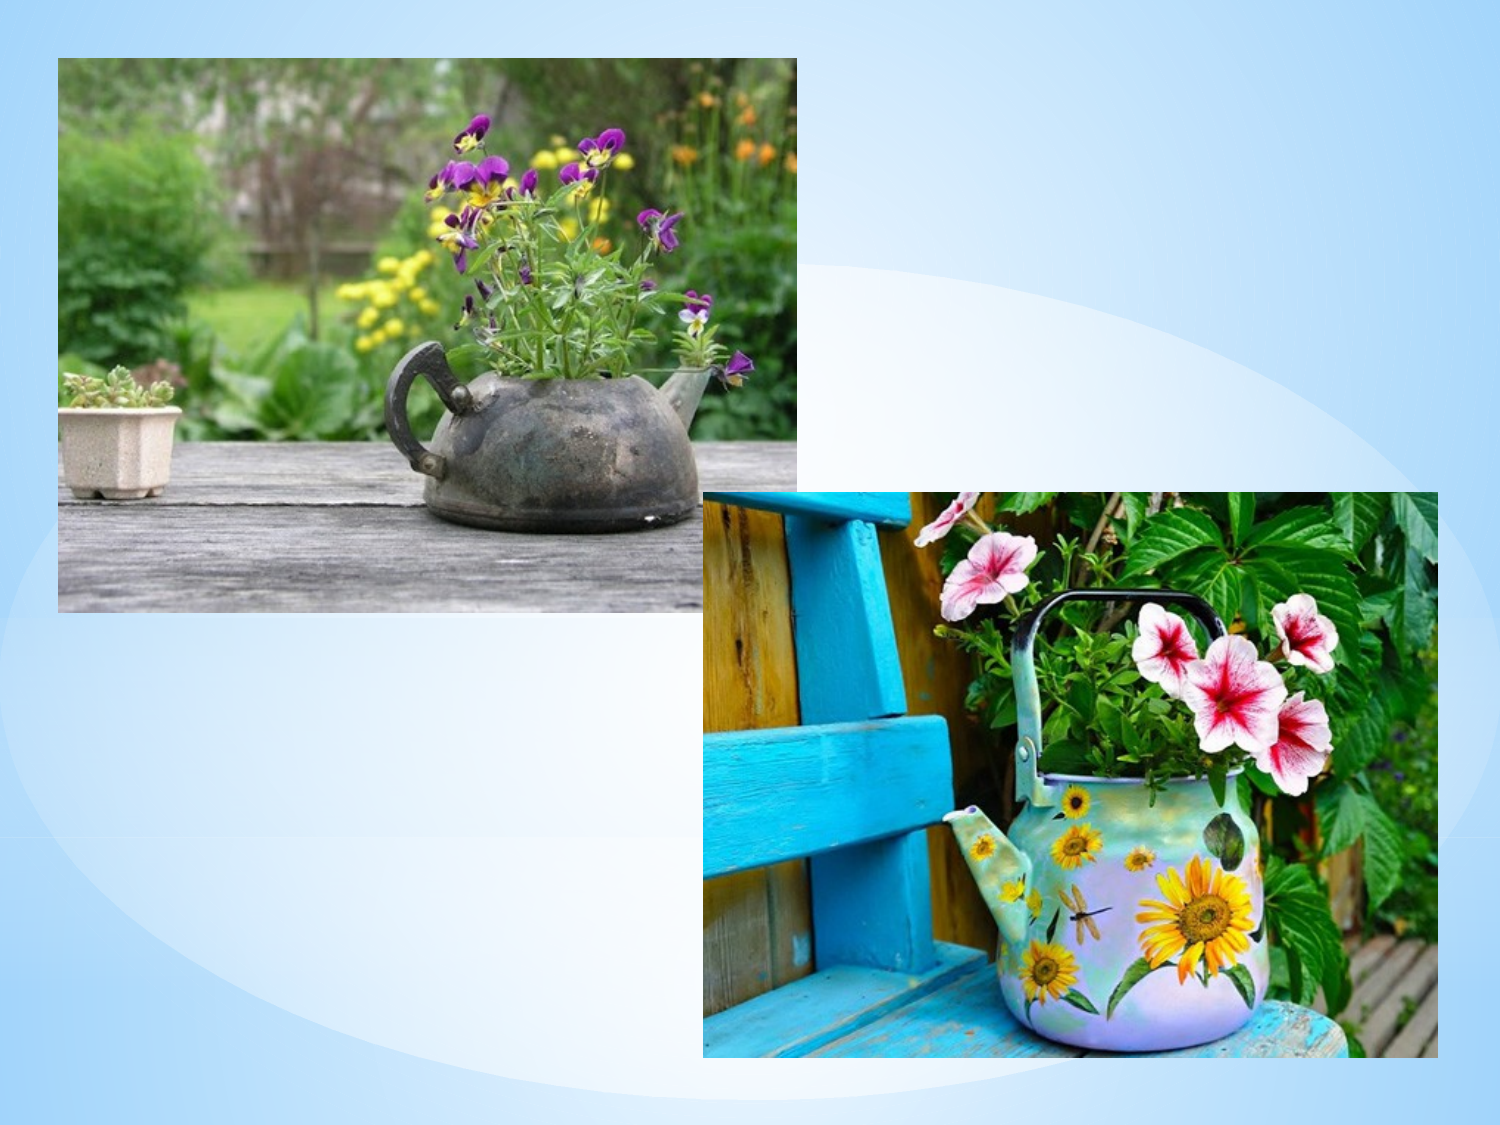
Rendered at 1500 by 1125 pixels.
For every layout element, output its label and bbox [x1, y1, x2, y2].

picture [58, 58, 1438, 1058]
